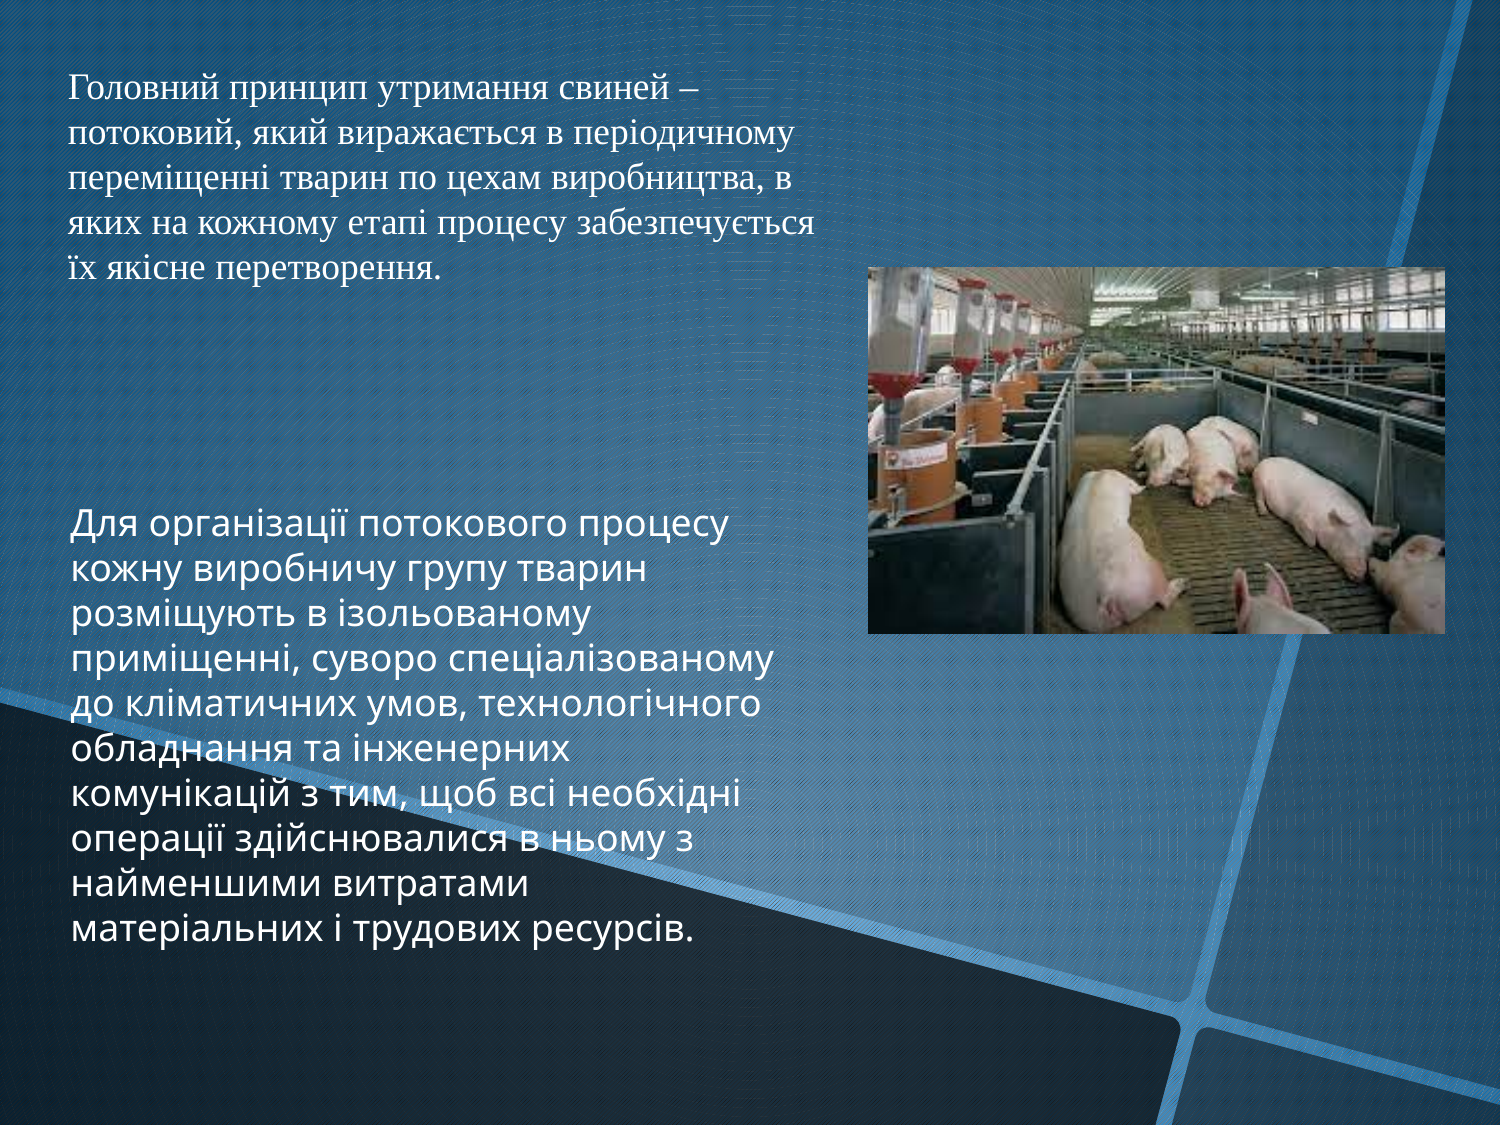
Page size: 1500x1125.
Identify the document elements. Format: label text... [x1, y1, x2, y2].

text_box Головний принцип утримання свиней – потоковий, який виражається в періодичному переміщенні тварин по цехам виробництва, в яких на кожному етапі процесу забезпечується їх якісне перетворення. [53, 54, 845, 295]
picture [867, 266, 1446, 634]
text_box Для організації потокового процесу кожну виробничу групу тварин розміщують в ізольованому приміщенні, суворо спеціалізованому до кліматичних умов, технологічного обладнання та інженерних комунікацій з тим, щоб всі необхідні операції здійснювалися в ньому з найменшими витратами матеріальних і трудових ресурсів. [55, 491, 806, 957]
